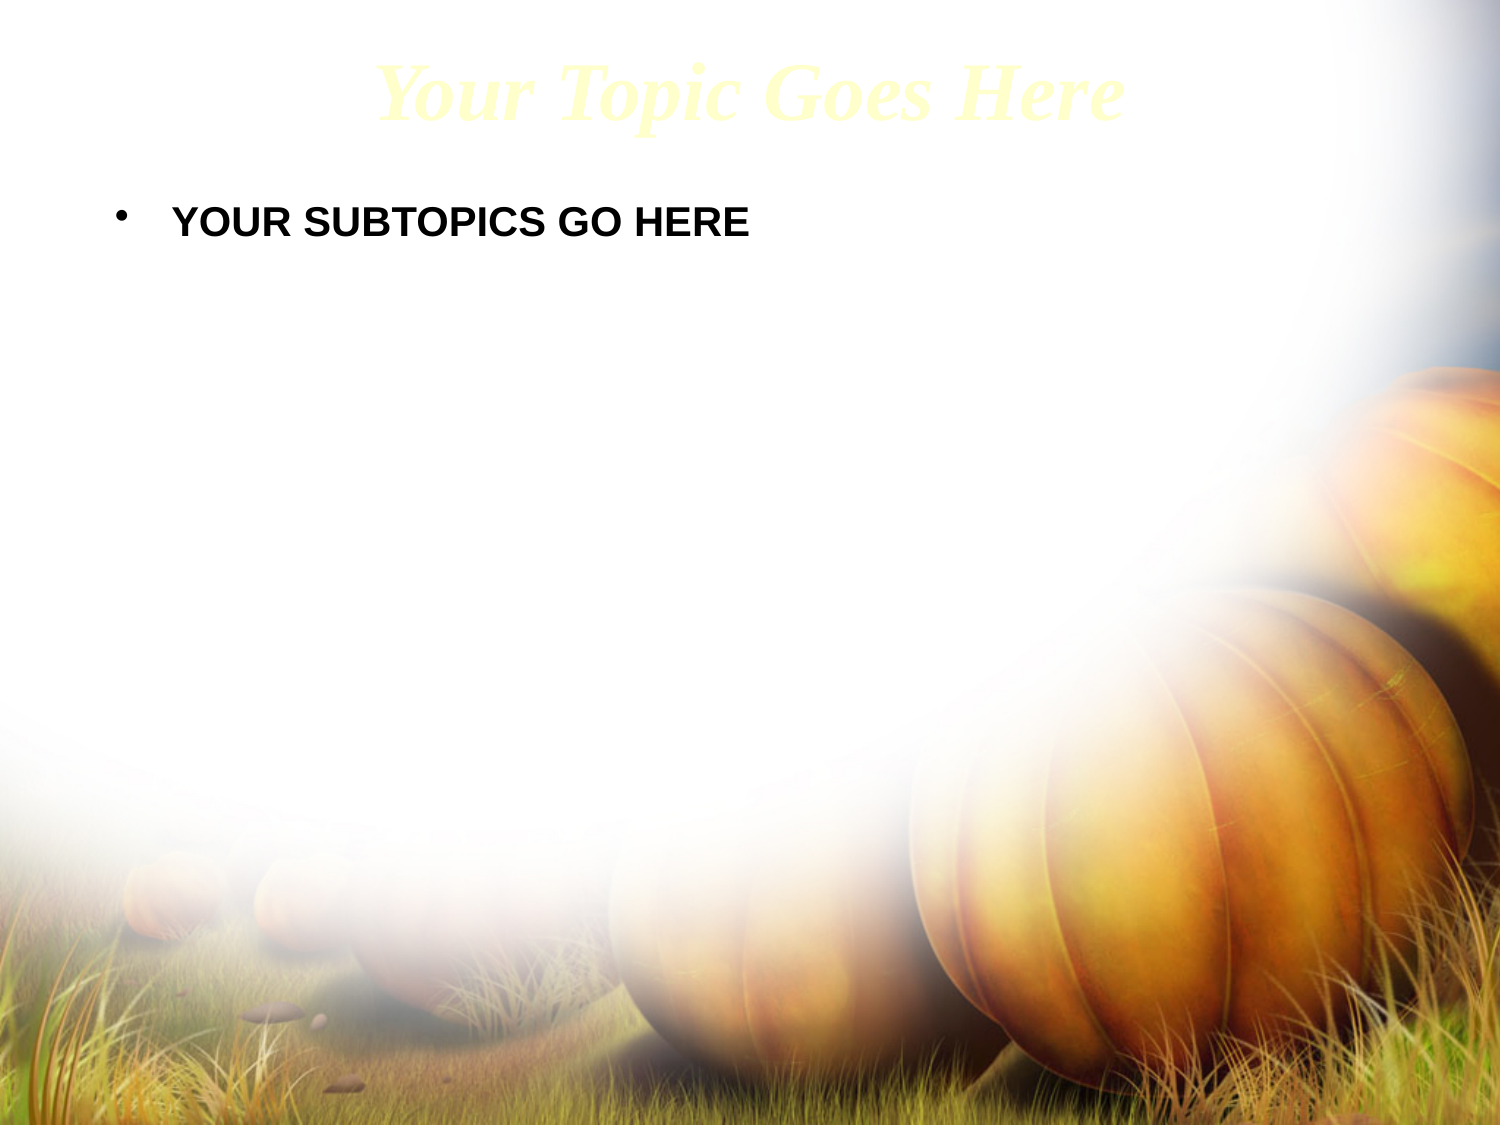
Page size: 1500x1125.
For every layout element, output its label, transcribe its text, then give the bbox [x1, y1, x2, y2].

title Your Topic Goes Here [75, 24, 1425, 150]
list YOUR SUBTOPICS GO HERE [99, 187, 1425, 988]
picture [0, 0, 1500, 1125]
